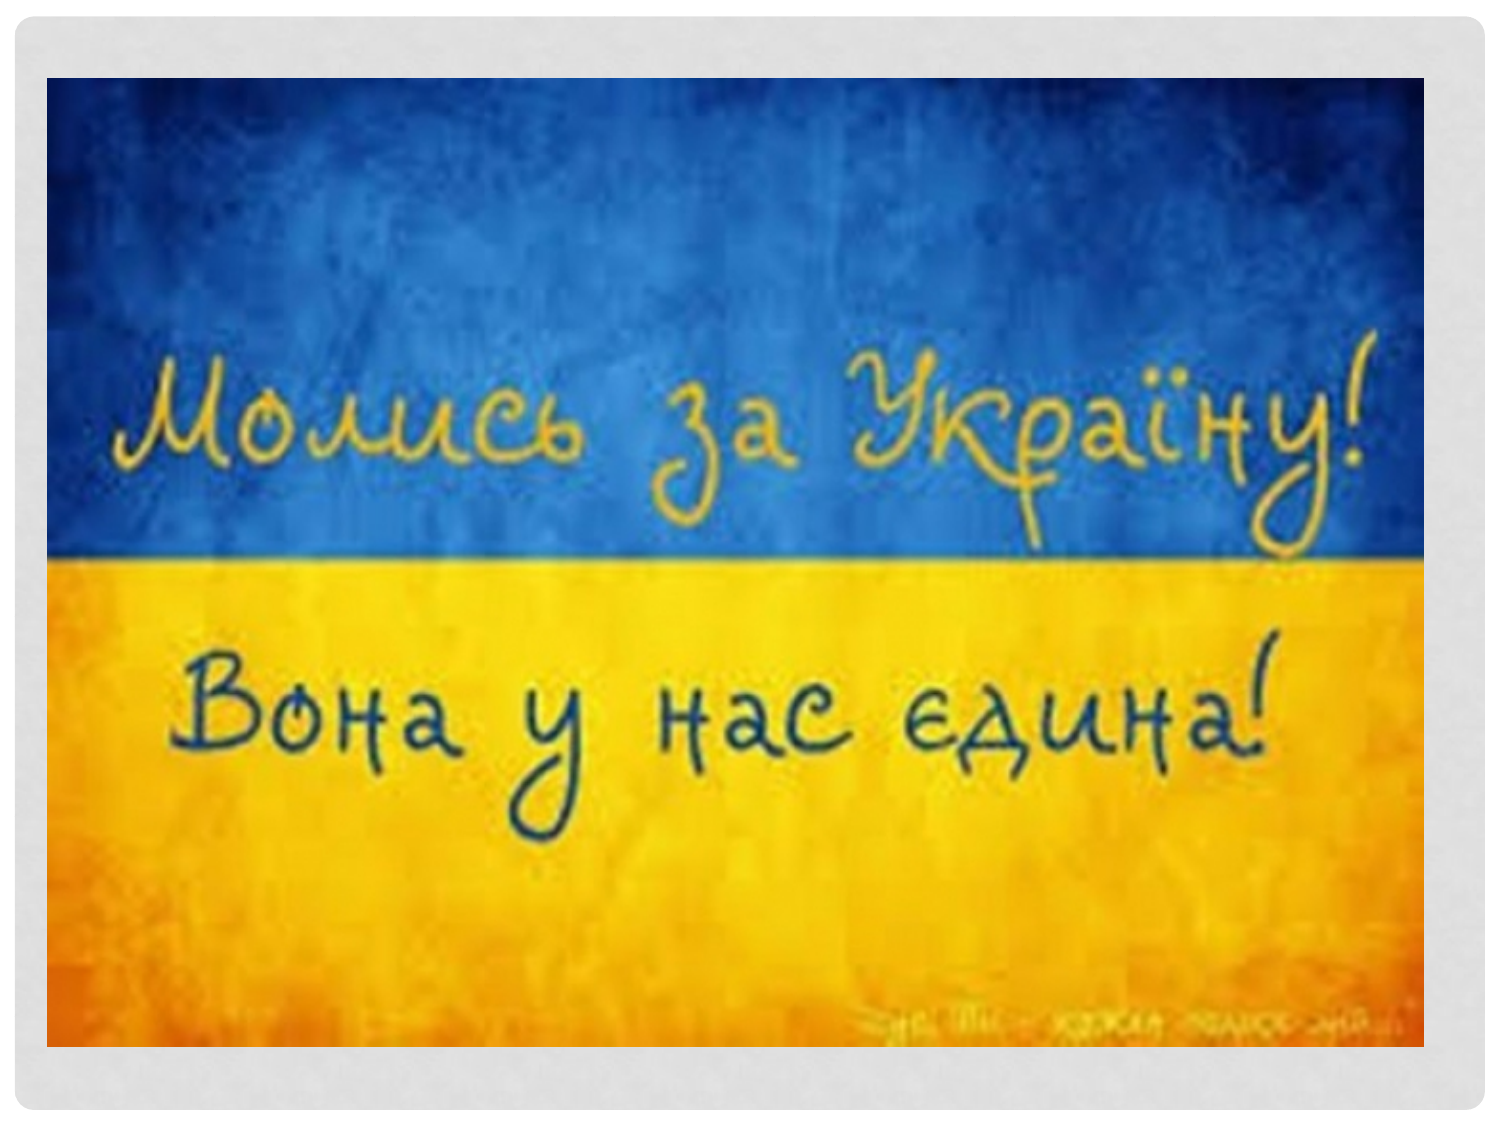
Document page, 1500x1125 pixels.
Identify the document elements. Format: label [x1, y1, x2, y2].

picture [14, 16, 1485, 1110]
list [46, 77, 1424, 1048]
